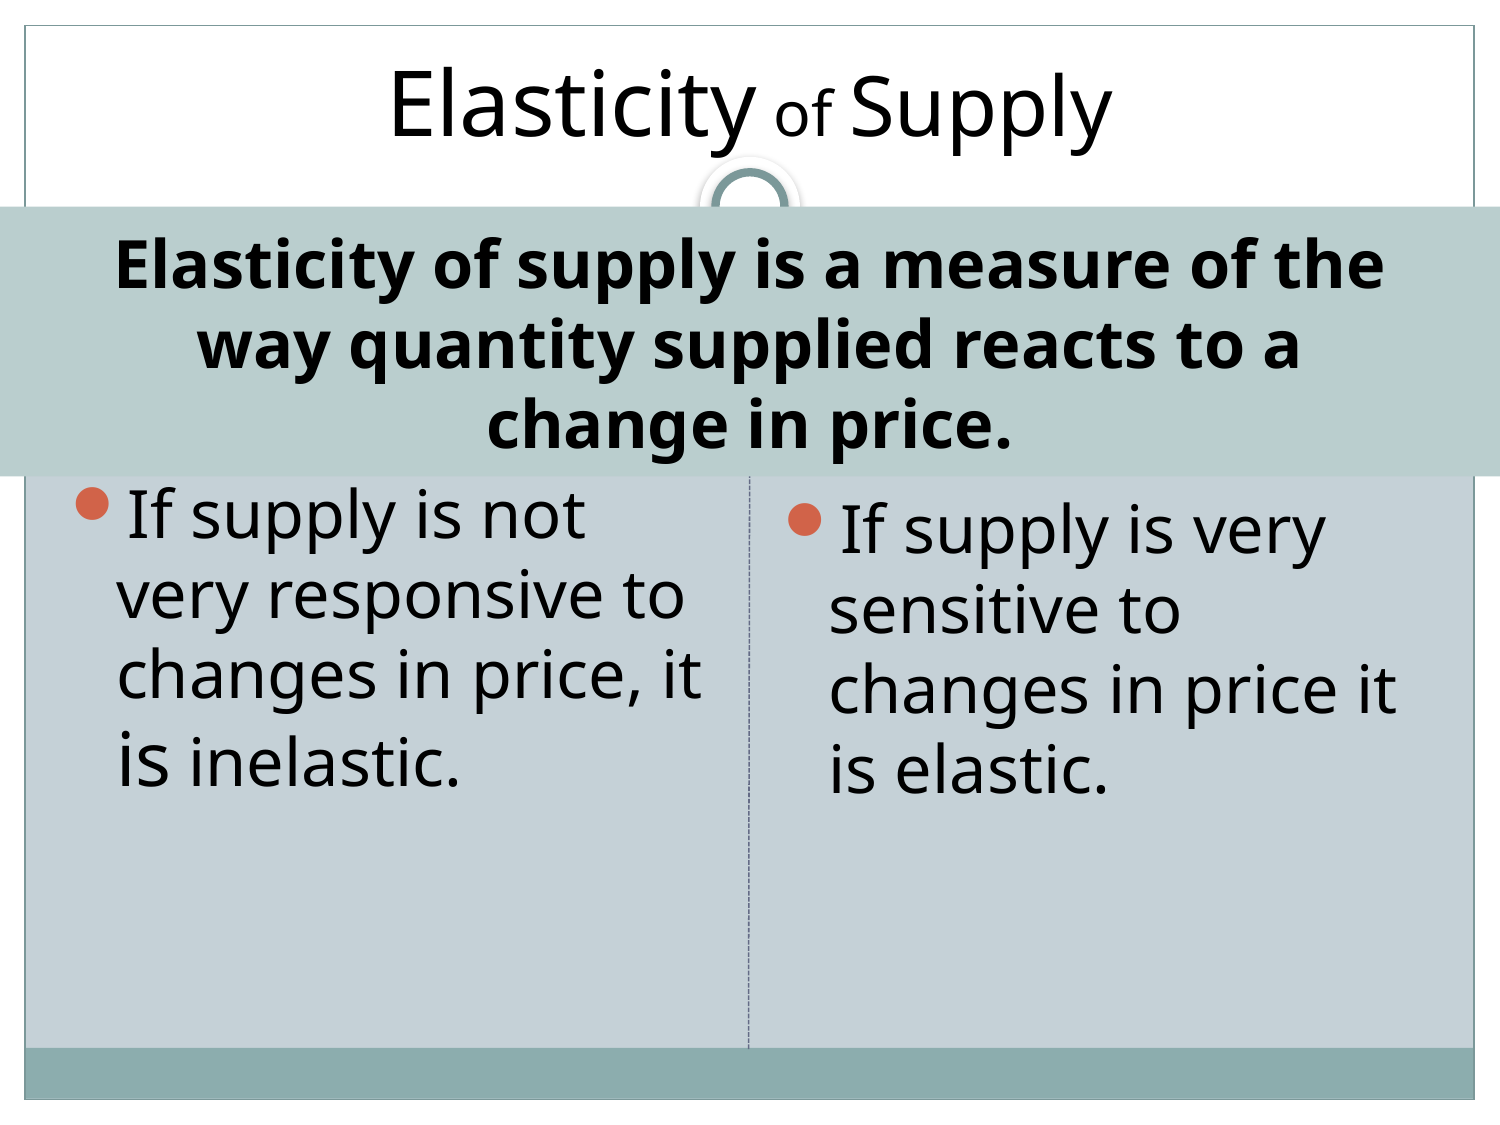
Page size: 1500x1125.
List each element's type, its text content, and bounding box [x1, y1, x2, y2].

list If supply is very sensitive to changes in price it is elastic. [768, 479, 1463, 907]
list If supply is not very responsive to changes in price, it is inelastic. [56, 464, 751, 907]
text_box Elasticity of supply is a measure of the way quantity supplied reacts to a change in price. [0, 206, 1500, 477]
title Elasticity of Supply [49, 37, 1450, 162]
